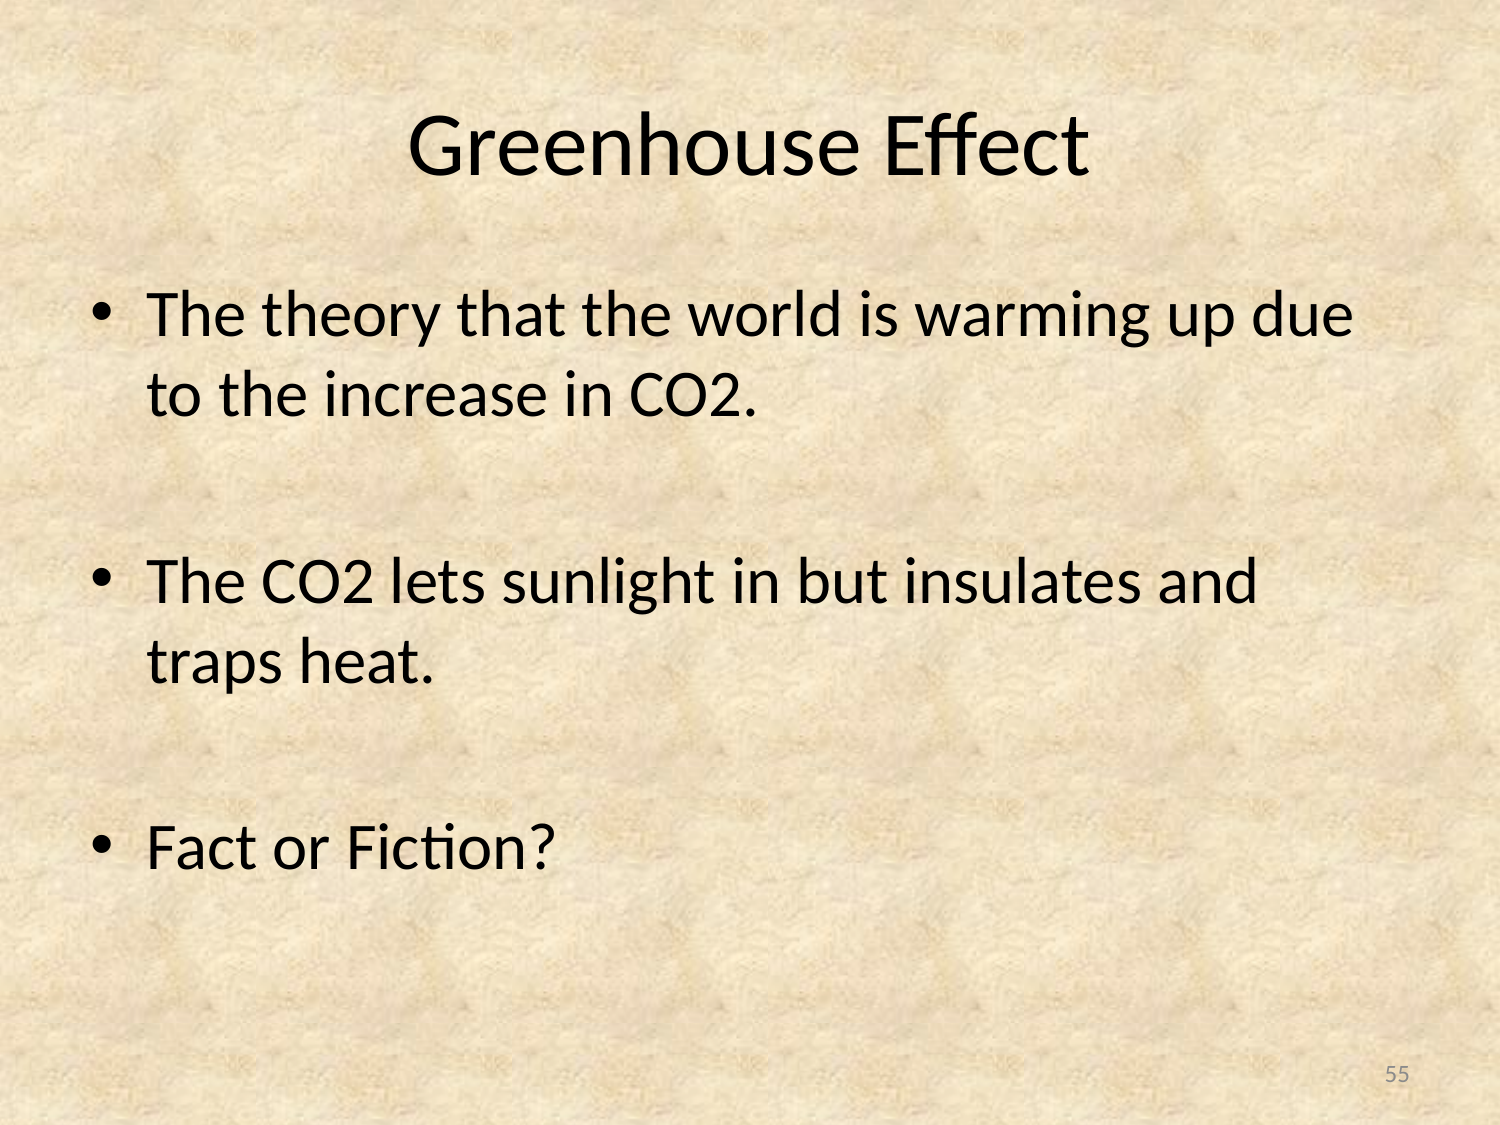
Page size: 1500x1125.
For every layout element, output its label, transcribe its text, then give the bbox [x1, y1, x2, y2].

slide_number 55 [1074, 1042, 1425, 1103]
title Greenhouse Effect [75, 45, 1425, 233]
list The theory that the world is warming up due to the increase in CO2. The CO2 lets sunlight in but insulates and traps heat. Fact or Fiction? [75, 262, 1425, 1005]
